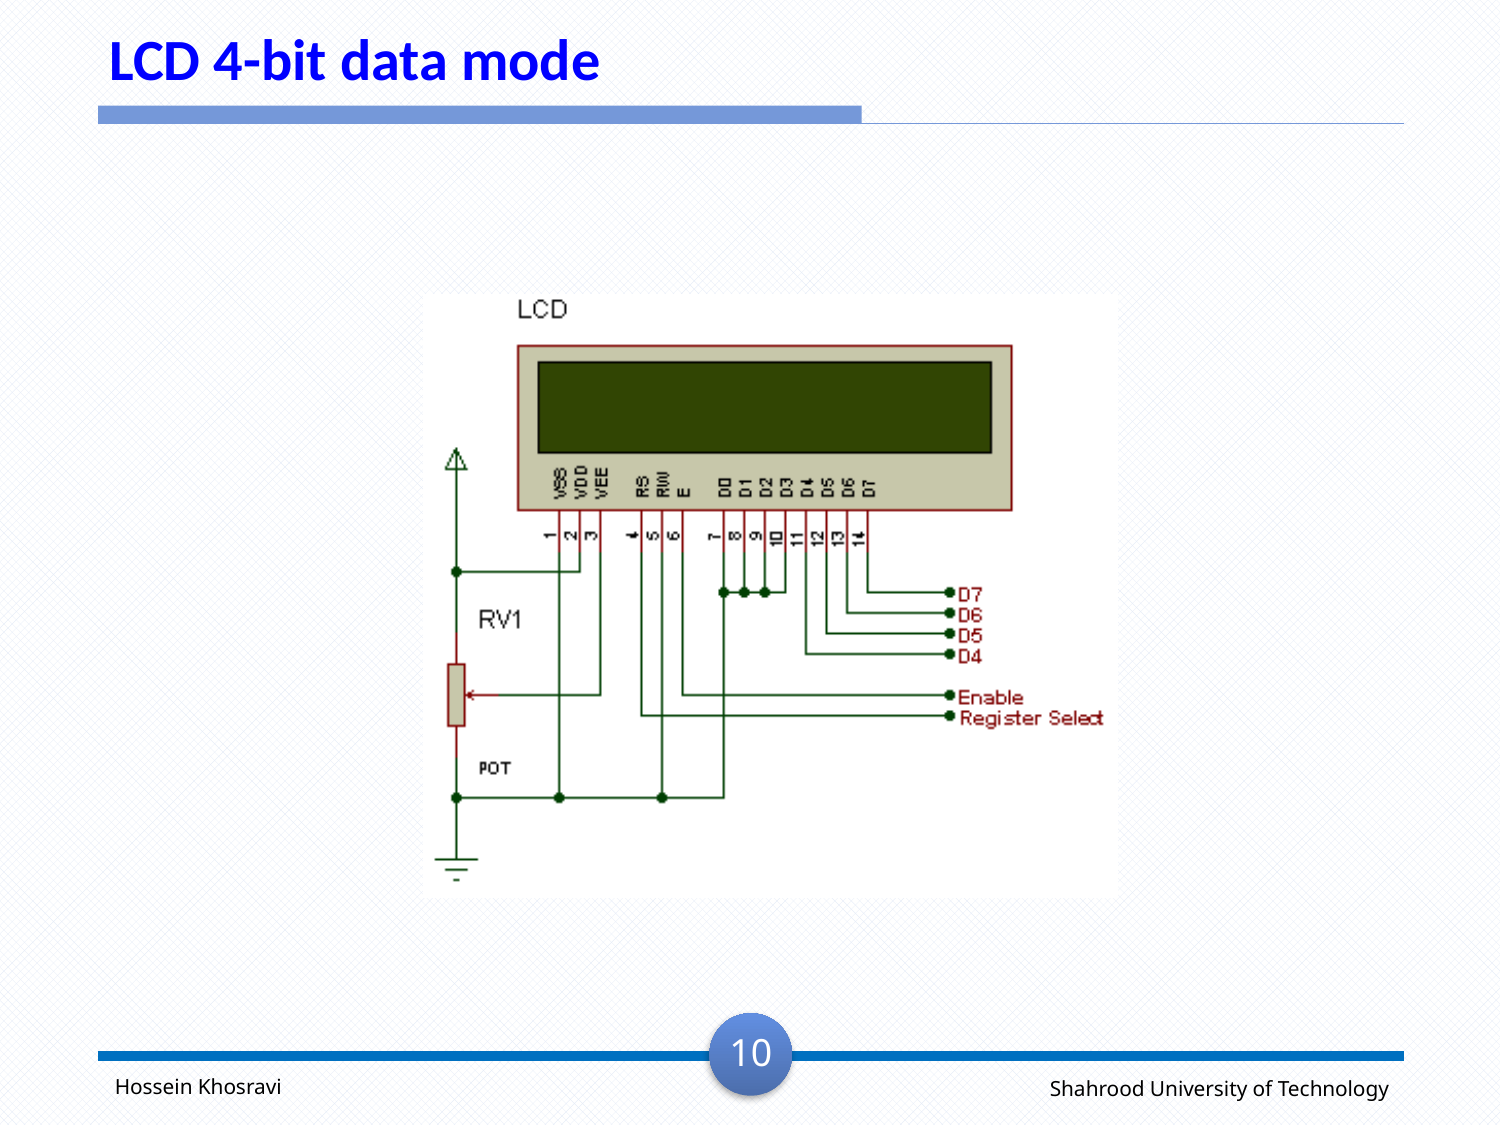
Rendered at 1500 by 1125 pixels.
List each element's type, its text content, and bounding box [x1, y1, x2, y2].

title LCD 4-bit data mode [94, 23, 1407, 100]
slide_number Hossein Khosravi [99, 1066, 425, 1108]
picture [423, 294, 1118, 899]
footer Shahrood University of Technology [928, 1068, 1404, 1110]
